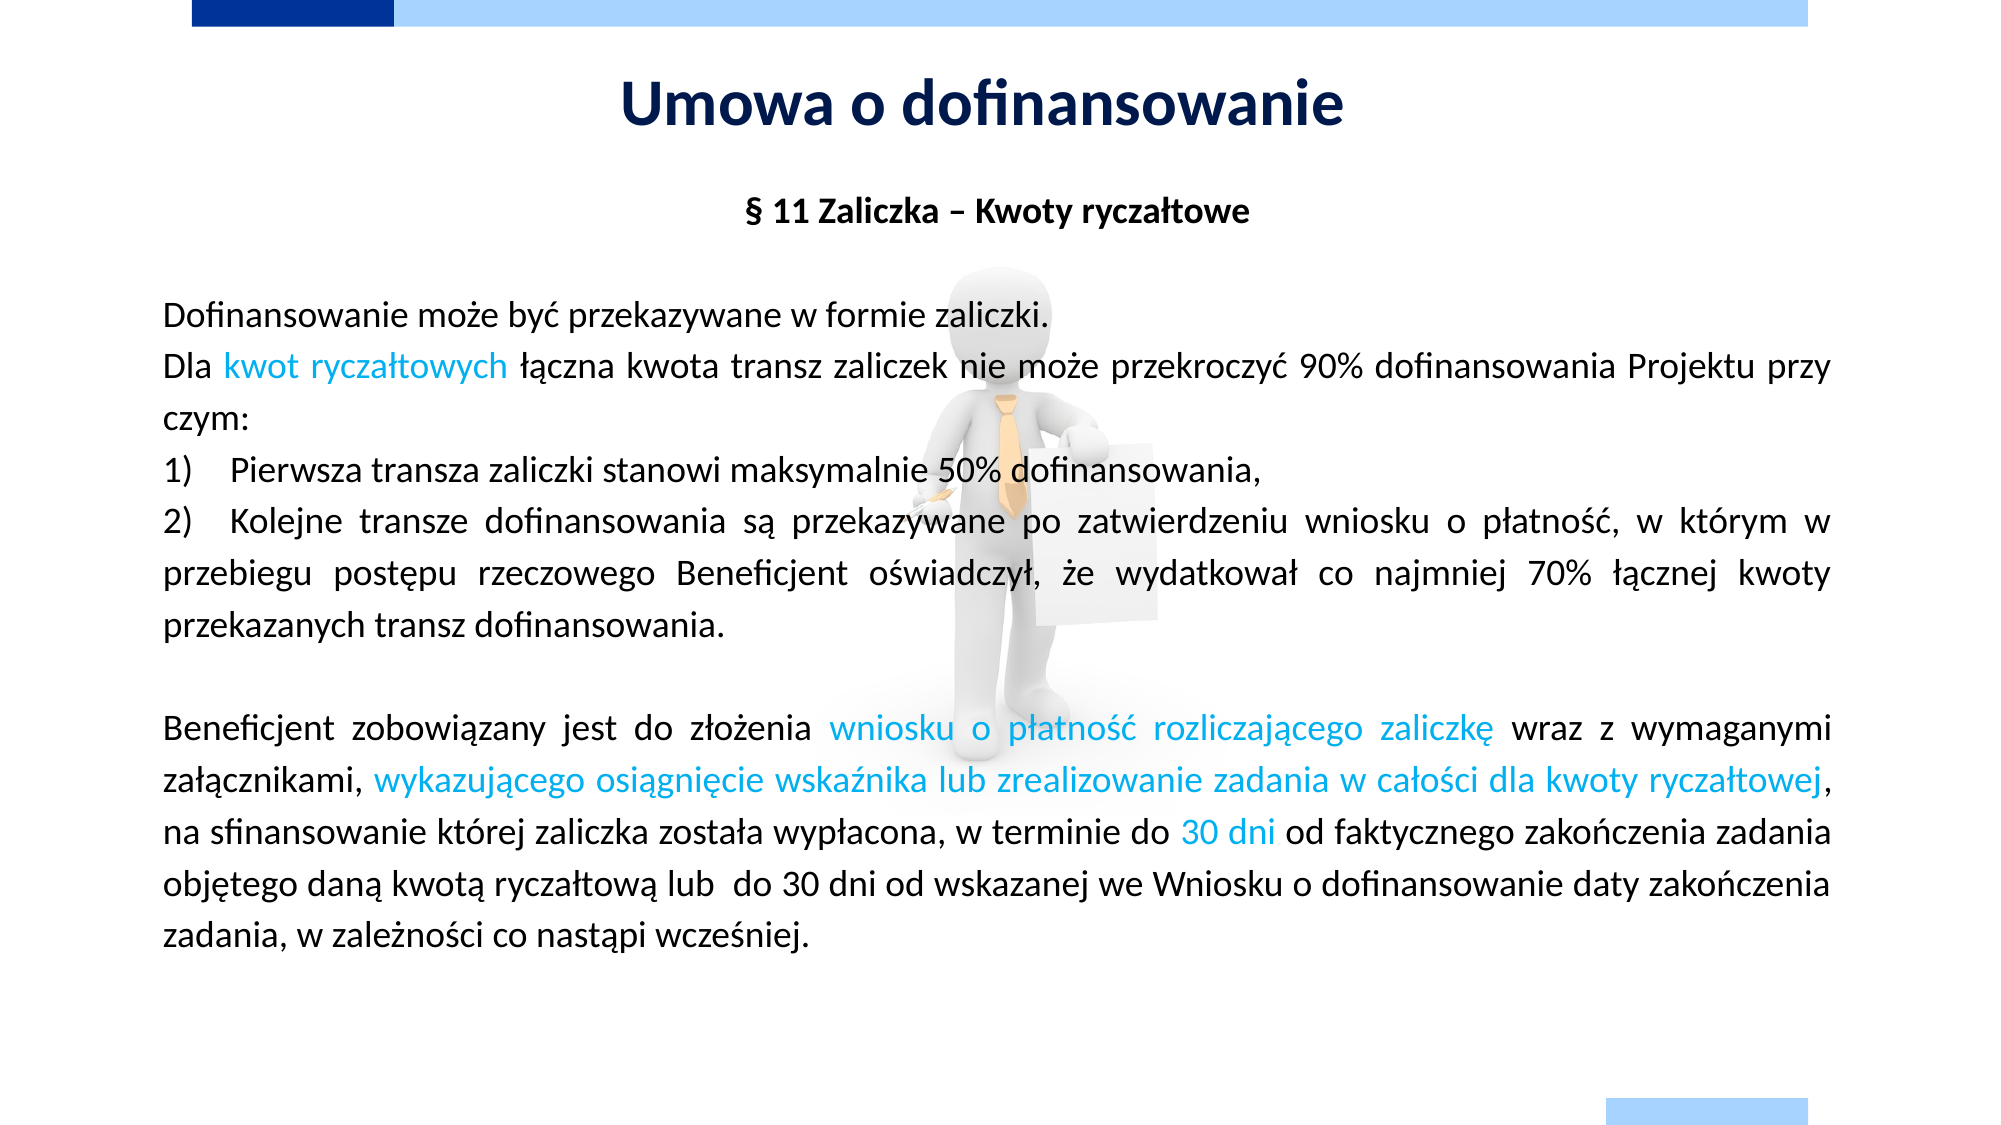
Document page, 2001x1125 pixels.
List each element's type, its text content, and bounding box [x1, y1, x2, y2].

picture [705, 226, 1295, 816]
text_box § 11 Zaliczka – Kwoty ryczałtowe Dofinansowanie może być przekazywane w formie zaliczki. Dla kwot ryczałtowych łączna kwota transz zaliczek nie może przekroczyć 90% dofinansowania Projektu przy czym: 1) Pierwsza transza zaliczki stanowi maksymalnie 50% dofinansowania, 2) Kolejne transze dofinansowania są przekazywane po zatwierdzeniu wniosku o płatność, w którym w przebiegu postępu rzeczowego Beneficjent oświadczył, że wydatkował co najmniej 70% łącznej kwoty przekazanych transz dofinansowania. Beneficjent zobowiązany jest do złożenia wniosku o płatność rozliczającego zaliczkę wraz z wymaganymi załącznikami, wykazującego osiągnięcie wskaźnika lub zrealizowanie zadania w całości dla kwoty ryczałtowej, na sfinansowanie której zaliczka została wypłacona, w terminie do 30 dni od faktycznego zakończenia zadania objętego daną kwotą ryczałtową lub do 30 dni od wskazanej we Wniosku o dofinansowanie daty zakończenia zadania, w zależności co nastąpi wcześniej. [118, 171, 1848, 1125]
text_box Umowa o dofinansowanie [203, 51, 1763, 146]
